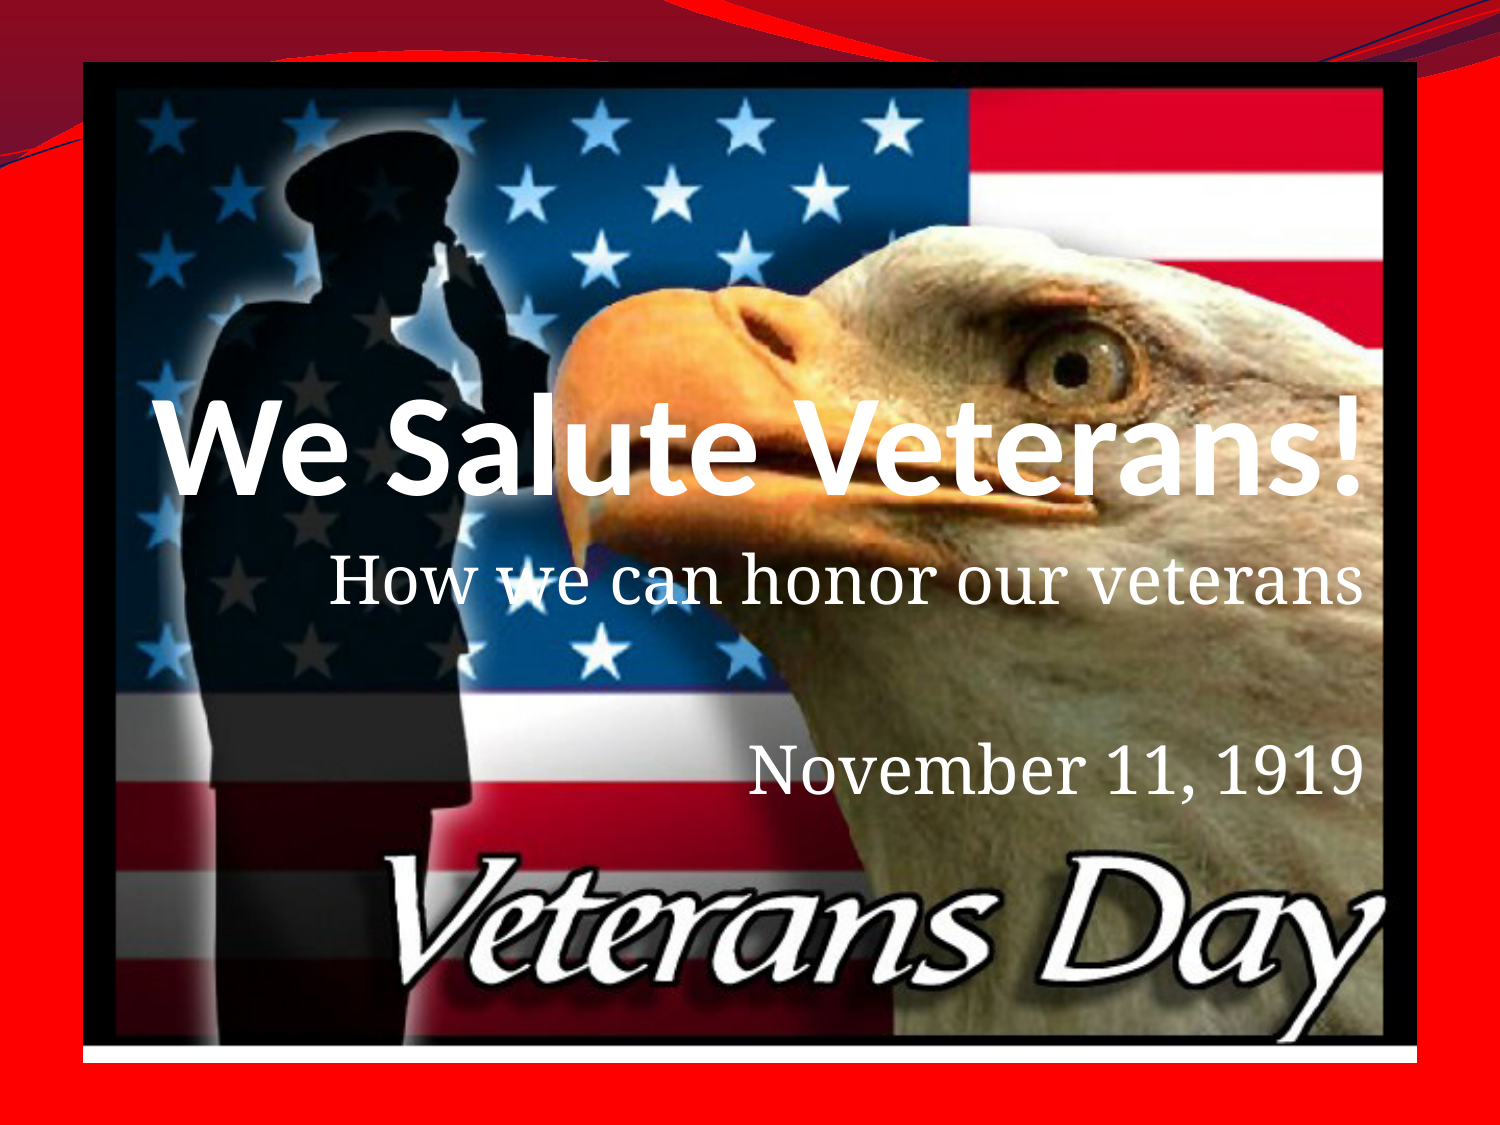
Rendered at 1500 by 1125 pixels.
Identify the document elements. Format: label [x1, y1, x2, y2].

picture [83, 62, 1417, 1063]
